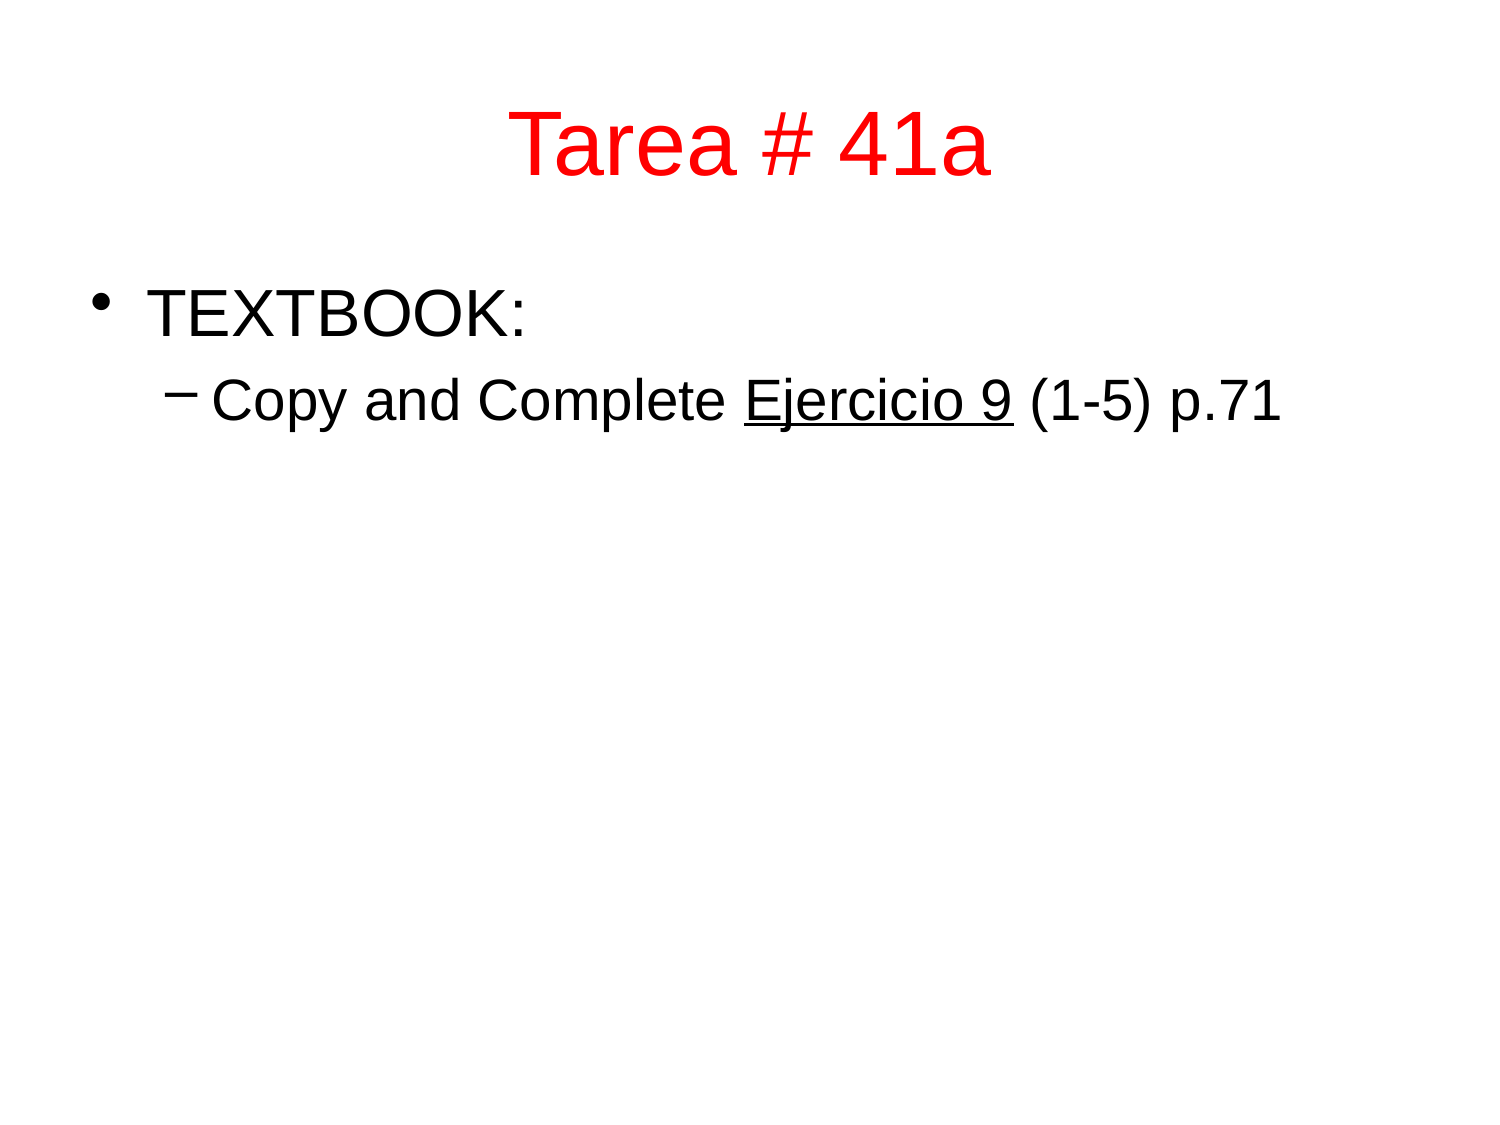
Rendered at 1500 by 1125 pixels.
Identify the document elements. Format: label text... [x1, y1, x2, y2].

list TEXTBOOK: Copy and Complete Ejercicio 9 (1-5) p.71 [75, 262, 1425, 1005]
title Tarea # 41a [75, 45, 1425, 233]
